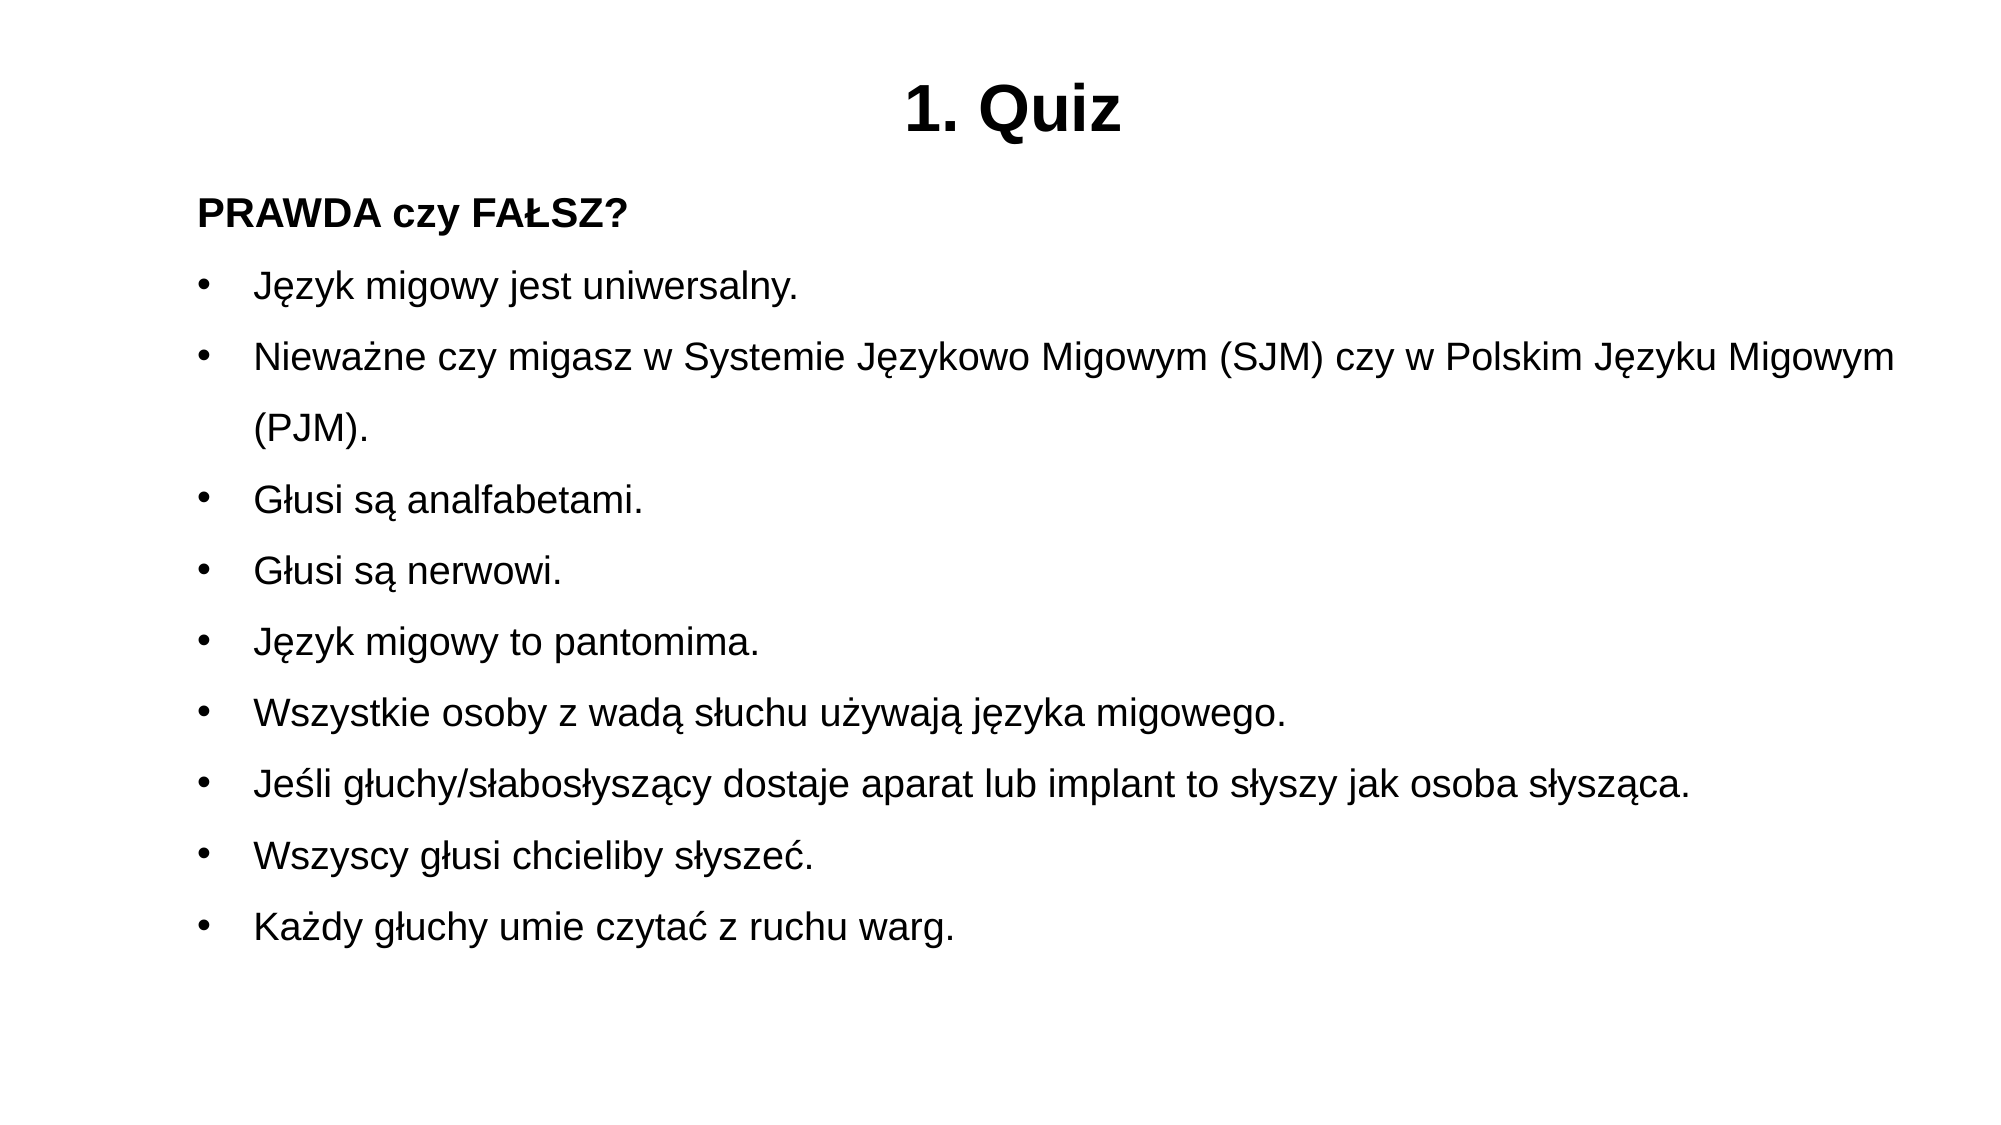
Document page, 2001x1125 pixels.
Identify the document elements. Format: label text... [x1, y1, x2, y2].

text_box PRAWDA czy FAŁSZ? Język migowy jest uniwersalny. Nieważne czy migasz w Systemie Językowo Migowym (SJM) czy w Polskim Języku Migowym (PJM). Głusi są analfabetami. Głusi są nerwowi. Język migowy to pantomima. Wszystkie osoby z wadą słuchu używają języka migowego. Jeśli głuchy/słabosłyszący dostaje aparat lub implant to słyszy jak osoba słysząca. Wszyscy głusi chcieliby słyszeć. Każdy głuchy umie czytać z ruchu warg. [182, 153, 1949, 956]
text_box 1. Quiz [889, 57, 1145, 153]
